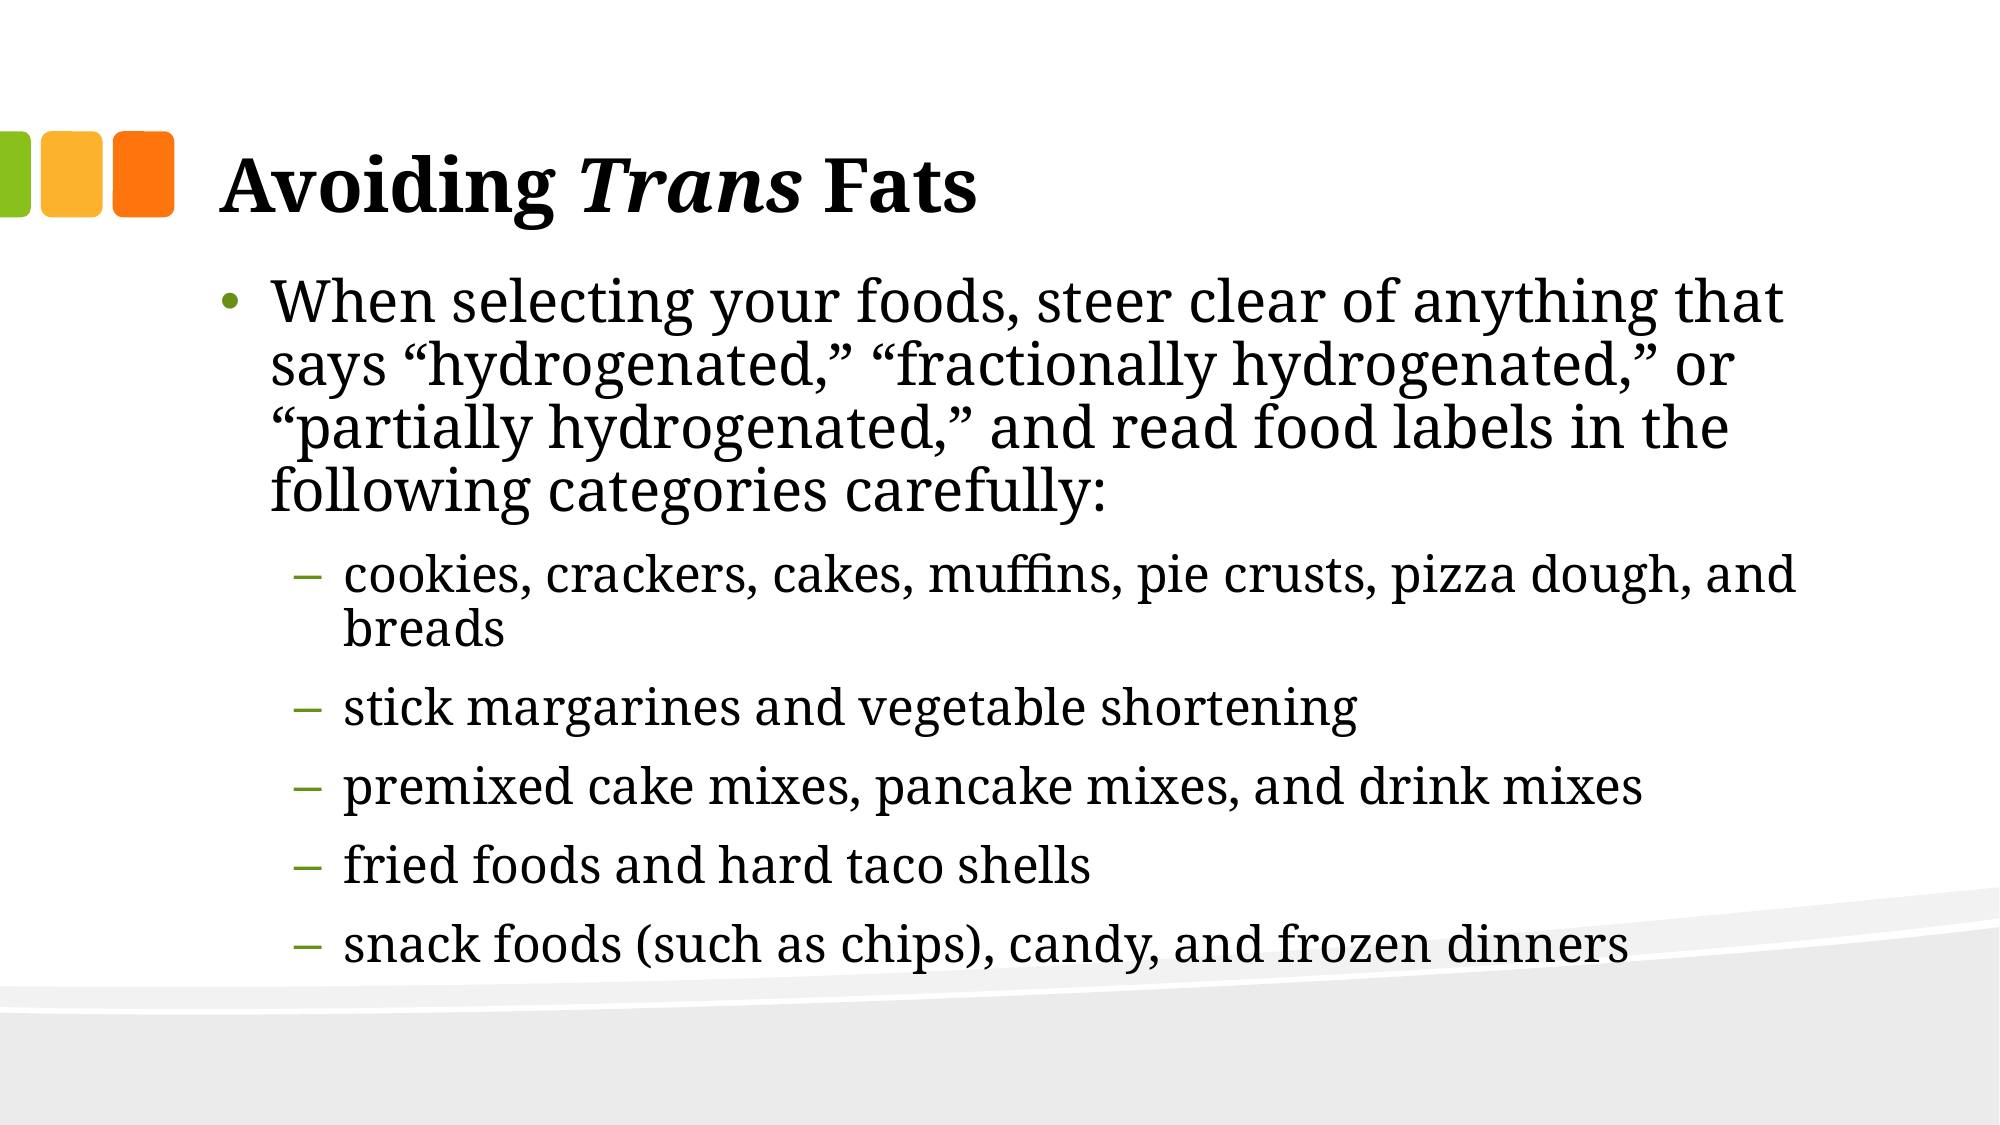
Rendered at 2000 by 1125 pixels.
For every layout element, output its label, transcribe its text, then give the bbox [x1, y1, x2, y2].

title Avoiding Trans Fats [199, 24, 1800, 238]
list When selecting your foods, steer clear of anything that says “hydrogenated,” “fractionally hydrogenated,” or “partially hydrogenated,” and read food labels in the following categories carefully: cookies, crackers, cakes, muffins, pie crusts, pizza dough, and breads stick margarines and vegetable shortening premixed cake mixes, pancake mixes, and drink mixes fried foods and hard taco shells snack foods (such as chips), candy, and frozen dinners [199, 262, 1900, 1013]
